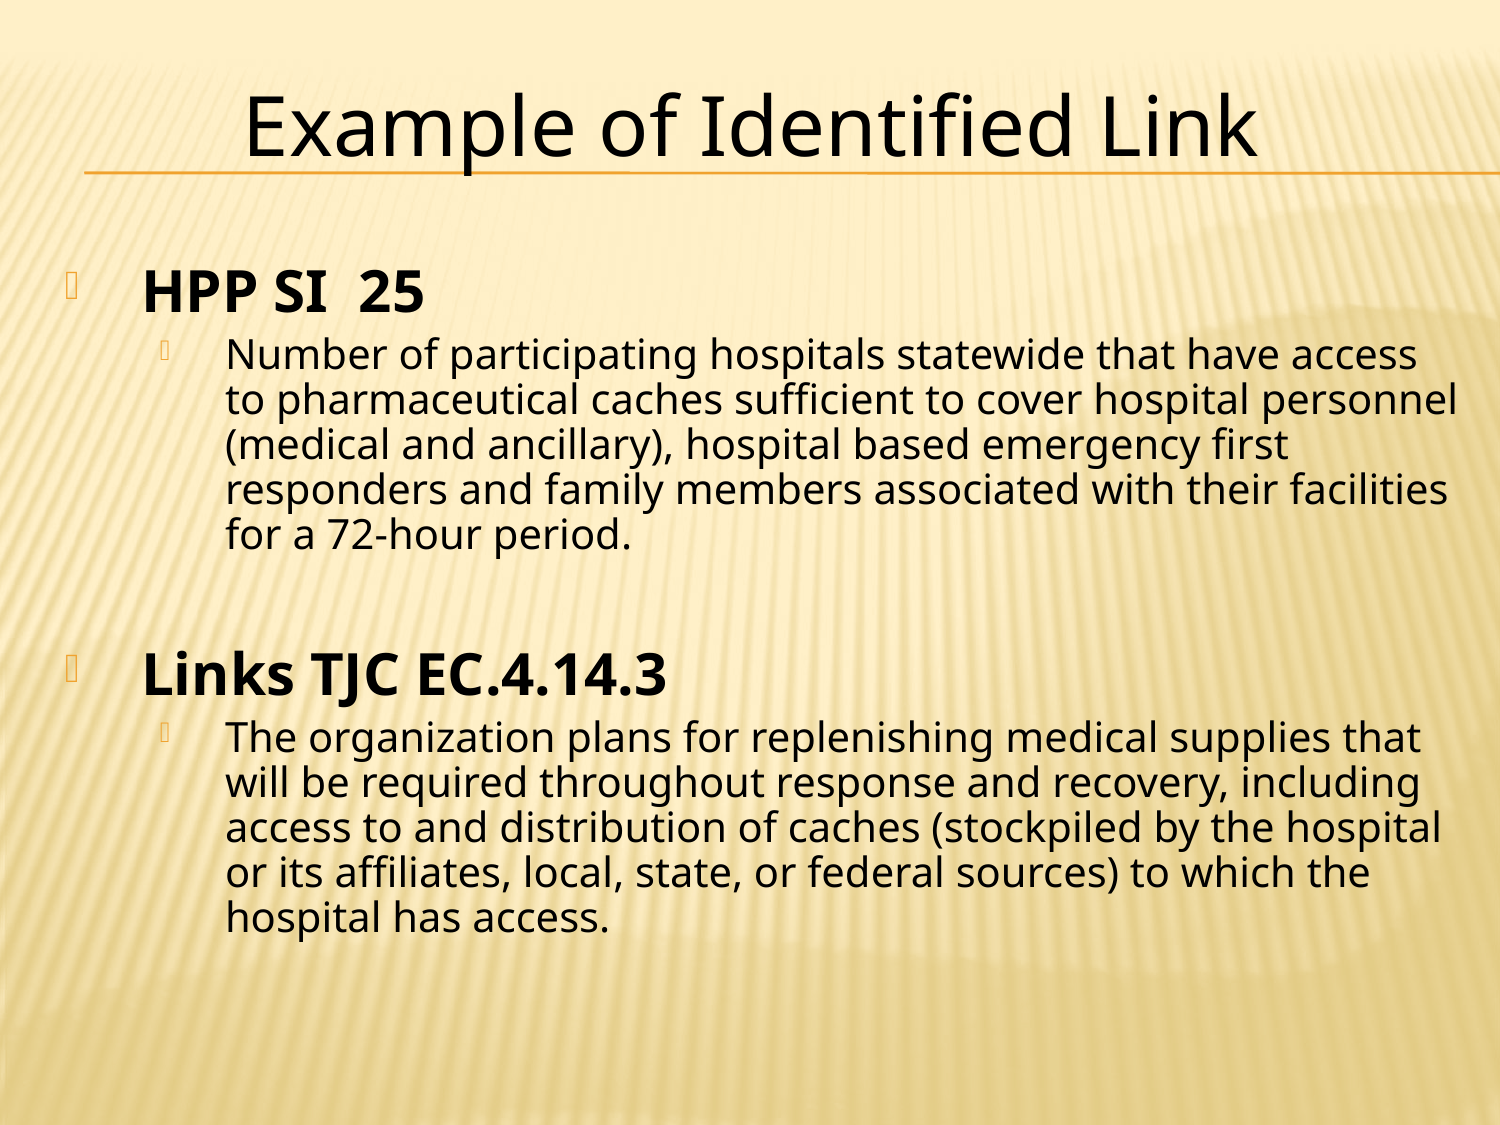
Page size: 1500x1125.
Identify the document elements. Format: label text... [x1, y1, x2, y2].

list HPP SI 25 Number of participating hospitals statewide that have access to pharmaceutical caches sufficient to cover hospital personnel (medical and ancillary), hospital based emergency first responders and family members associated with their facilities for a 72-hour period. Links TJC EC.4.14.3 The organization plans for replenishing medical supplies that will be required throughout response and recovery, including access to and distribution of caches (stockpiled by the hospital or its affiliates, local, state, or federal sources) to which the hospital has access. [49, 254, 1476, 998]
title Example of Identified Link [50, 42, 1475, 181]
